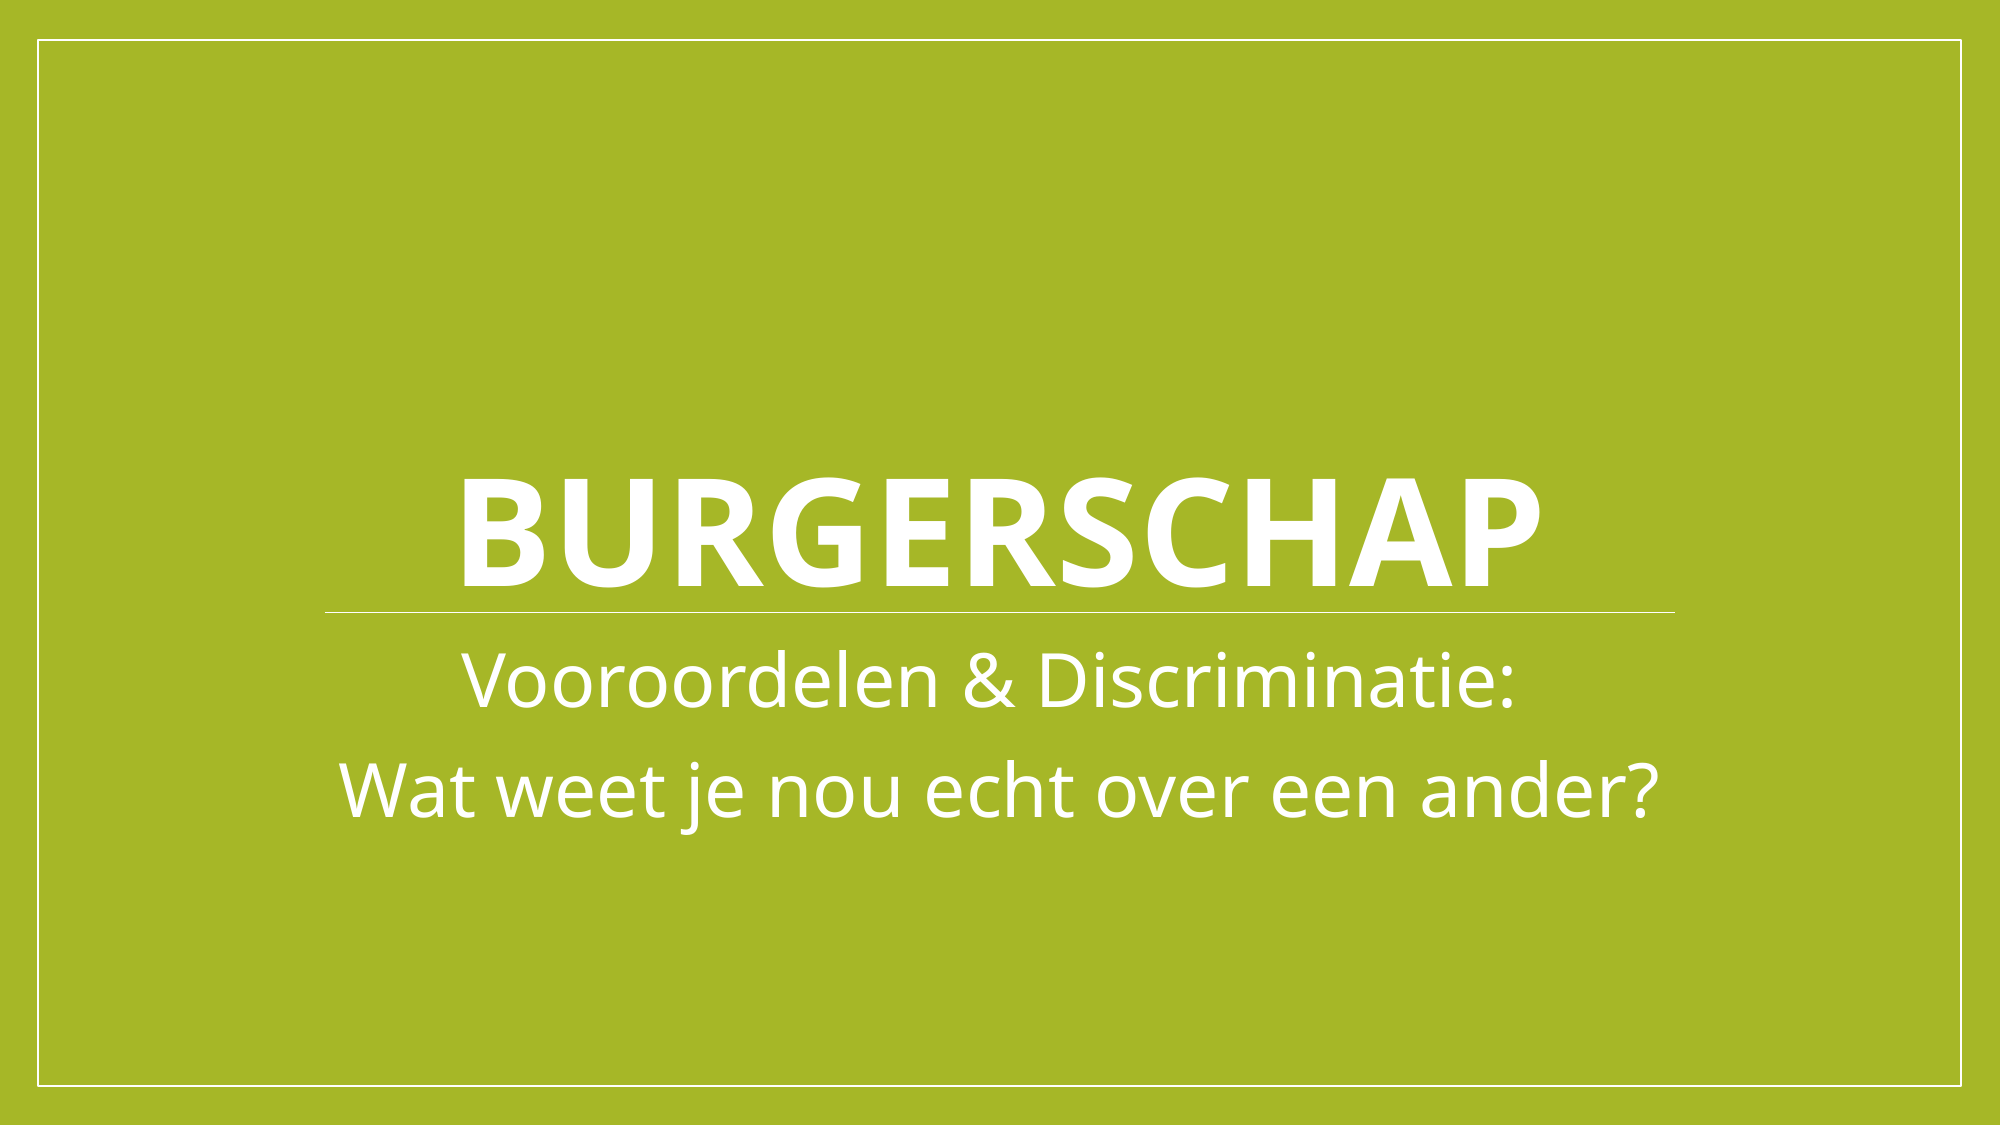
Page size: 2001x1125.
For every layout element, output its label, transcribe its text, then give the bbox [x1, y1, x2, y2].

subtitle Vooroordelen & Discriminatie: Wat weet je nou echt over een ander? [280, 634, 1719, 863]
title Burgerschap [182, 144, 1818, 625]
